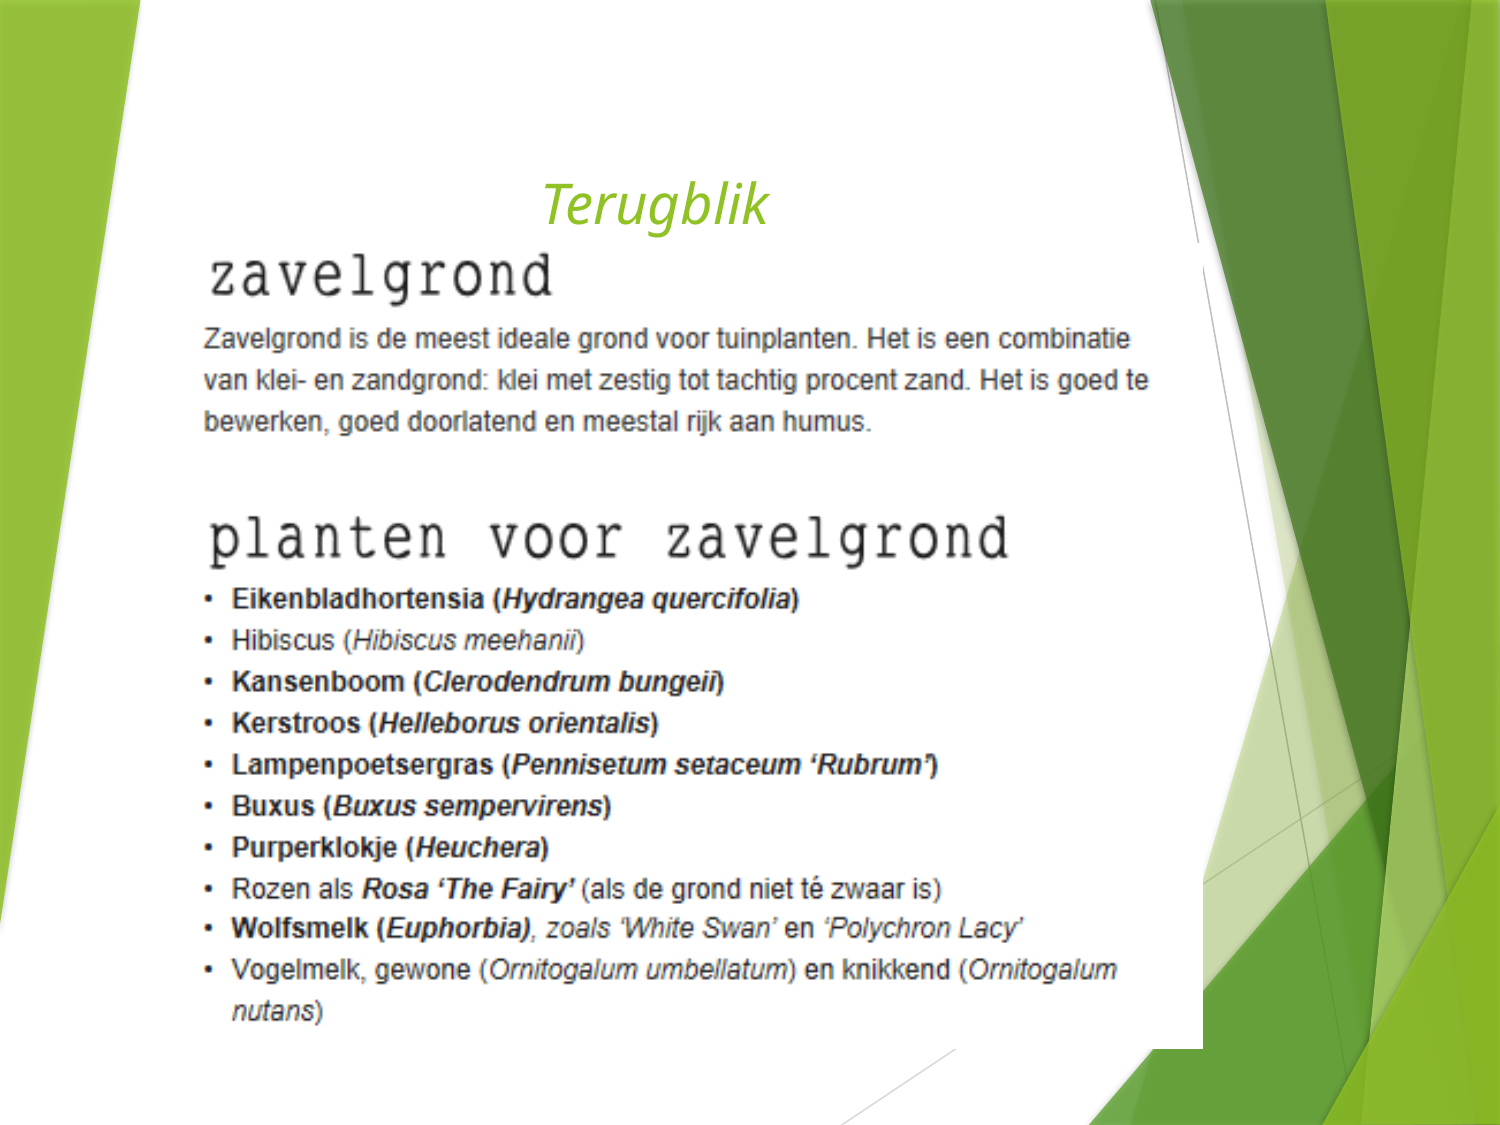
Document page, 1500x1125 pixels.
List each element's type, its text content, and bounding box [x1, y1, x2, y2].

title Terugblik [112, 101, 1199, 244]
picture [194, 242, 1203, 1050]
